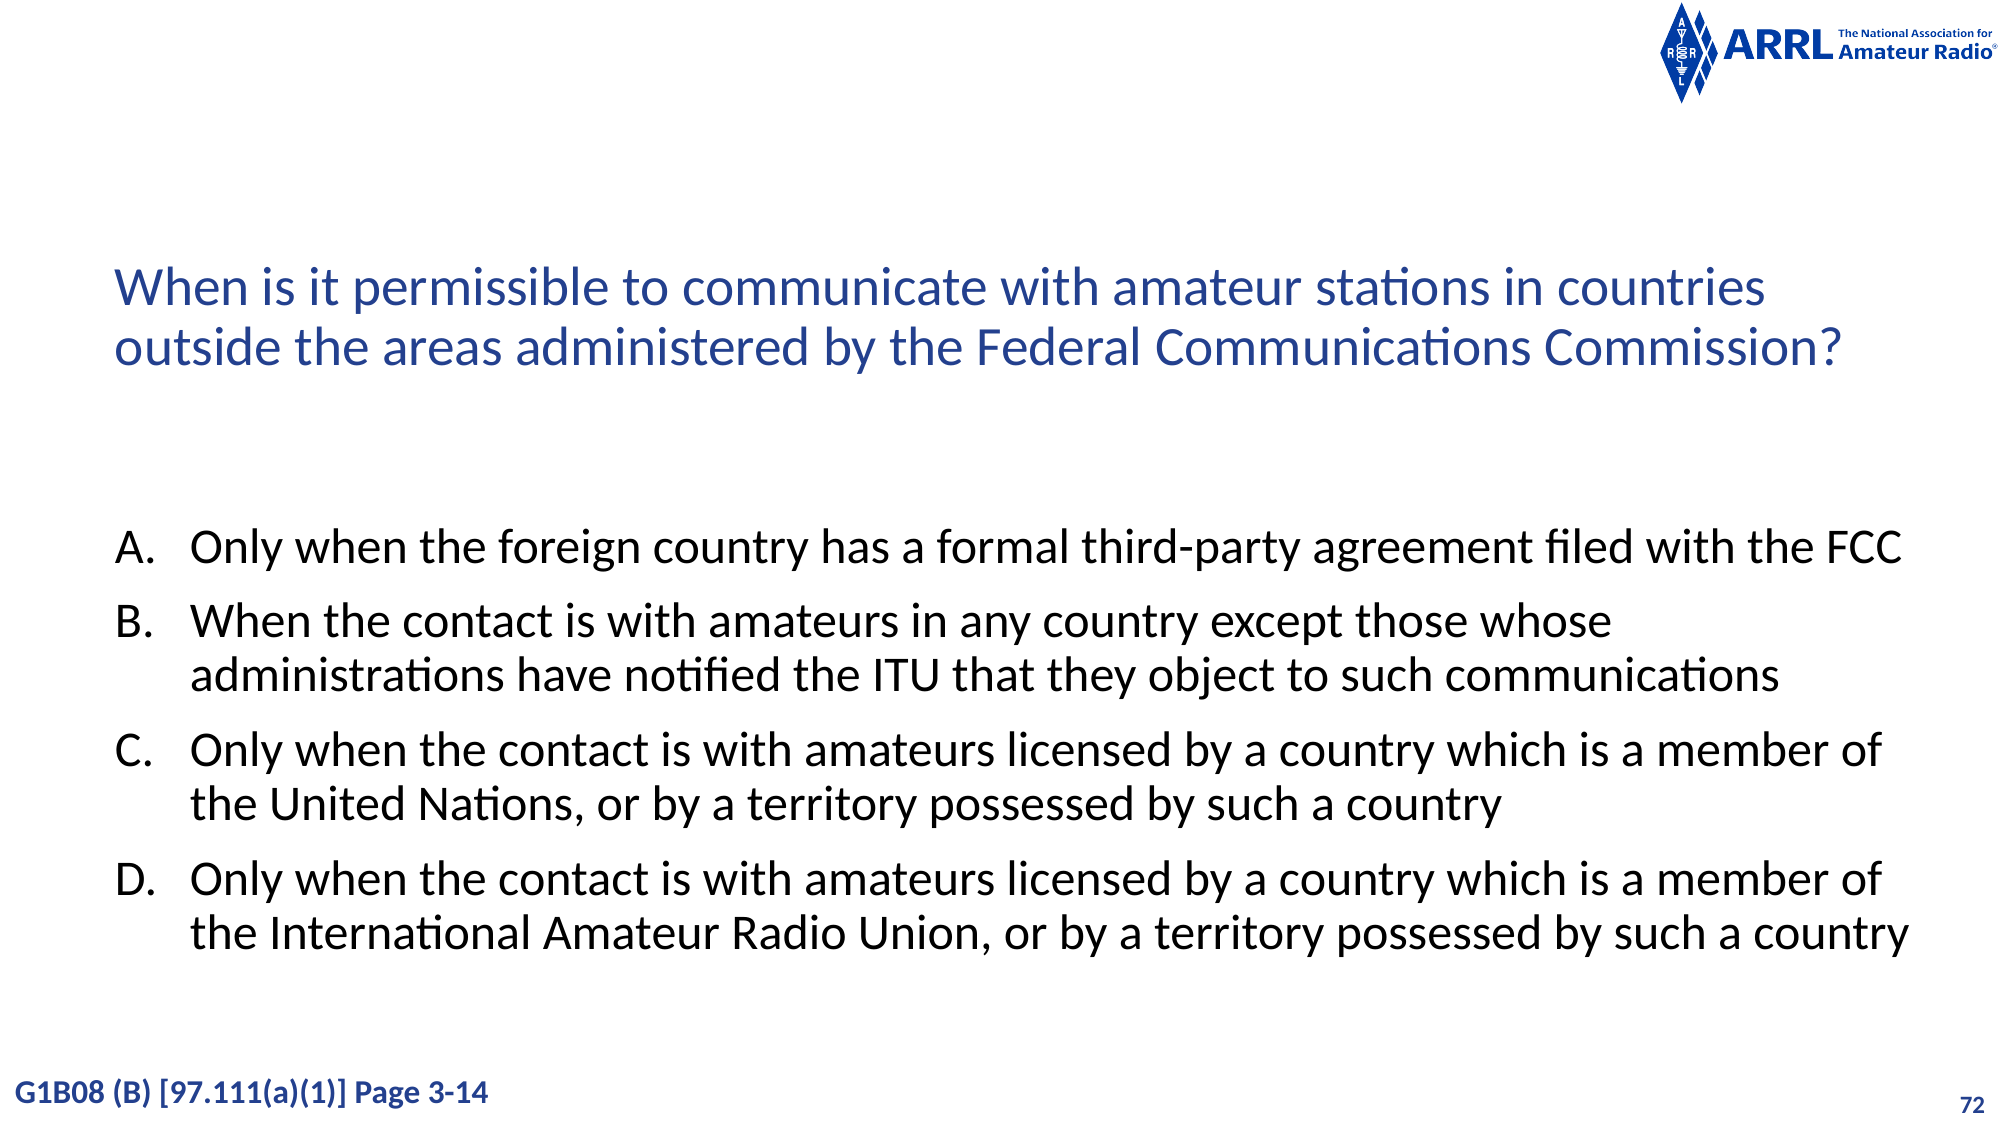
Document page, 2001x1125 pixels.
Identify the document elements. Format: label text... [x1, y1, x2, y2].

picture [1658, 0, 1999, 106]
text_box 72 [1899, 1081, 2000, 1125]
title When is it permissible to communicate with amateur stations in countries outside the areas administered by the Federal Communications Commission? [99, 249, 1900, 388]
list Only when the foreign country has a formal third-party agreement filed with the FCC When the contact is with amateurs in any country except those whose administrations have notified the ITU that they object to such communications Only when the contact is with amateurs licensed by a country which is a member of the United Nations, or by a territory possessed by such a country Only when the contact is with amateurs licensed by a country which is a member of the International Amateur Radio Union, or by a territory possessed by such a country [99, 512, 1938, 1005]
text_box G1B08 (B) [97.111(a)(1)] Page 3-14 [0, 1062, 1313, 1118]
